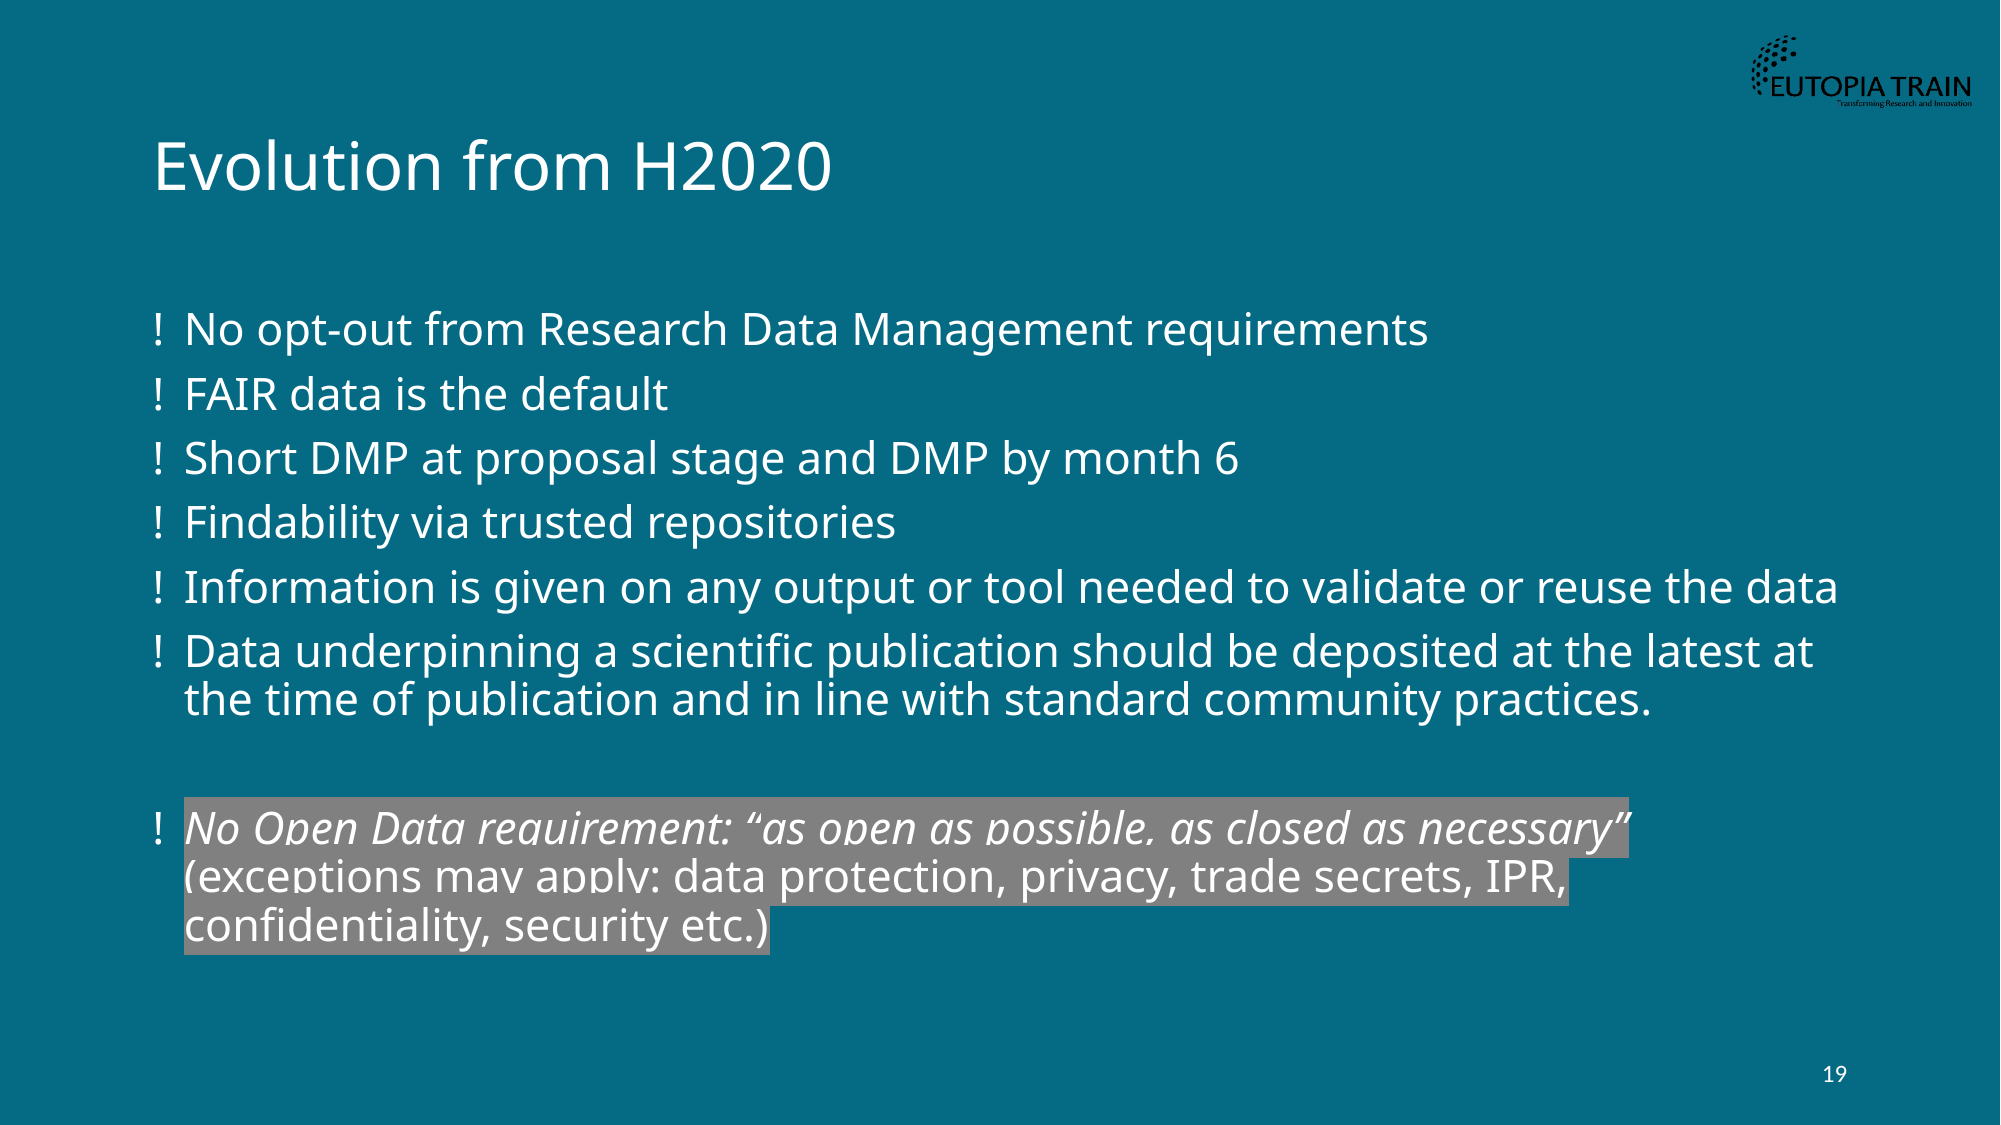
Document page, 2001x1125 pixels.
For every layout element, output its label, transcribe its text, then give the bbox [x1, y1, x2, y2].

picture [1869, 78, 1878, 94]
picture [1927, 86, 1942, 95]
picture [1955, 78, 1961, 95]
picture [1829, 77, 1841, 95]
list No opt-out from Research Data Management requirements FAIR data is the default Short DMP at proposal stage and DMP by month 6 Findability via trusted repositories Information is given on any output or tool needed to validate or reuse the data Data underpinning a scientific publication should be deposited at the latest at the time of publication and in line with standard community practices. No Open Data requirement: “as open as possible, as closed as necessary” (exceptions may apply: data protection, privacy, trade secrets, IPR, confidentiality, security etc.) [137, 299, 1863, 1014]
slide_number 19 [1412, 1042, 1863, 1103]
picture [1965, 78, 1969, 95]
picture [1910, 78, 1918, 95]
picture [1772, 78, 1781, 95]
picture [1822, 81, 1828, 95]
title Evolution from H2020 [137, 59, 1382, 278]
picture [1878, 82, 1884, 95]
picture [1846, 77, 1853, 95]
